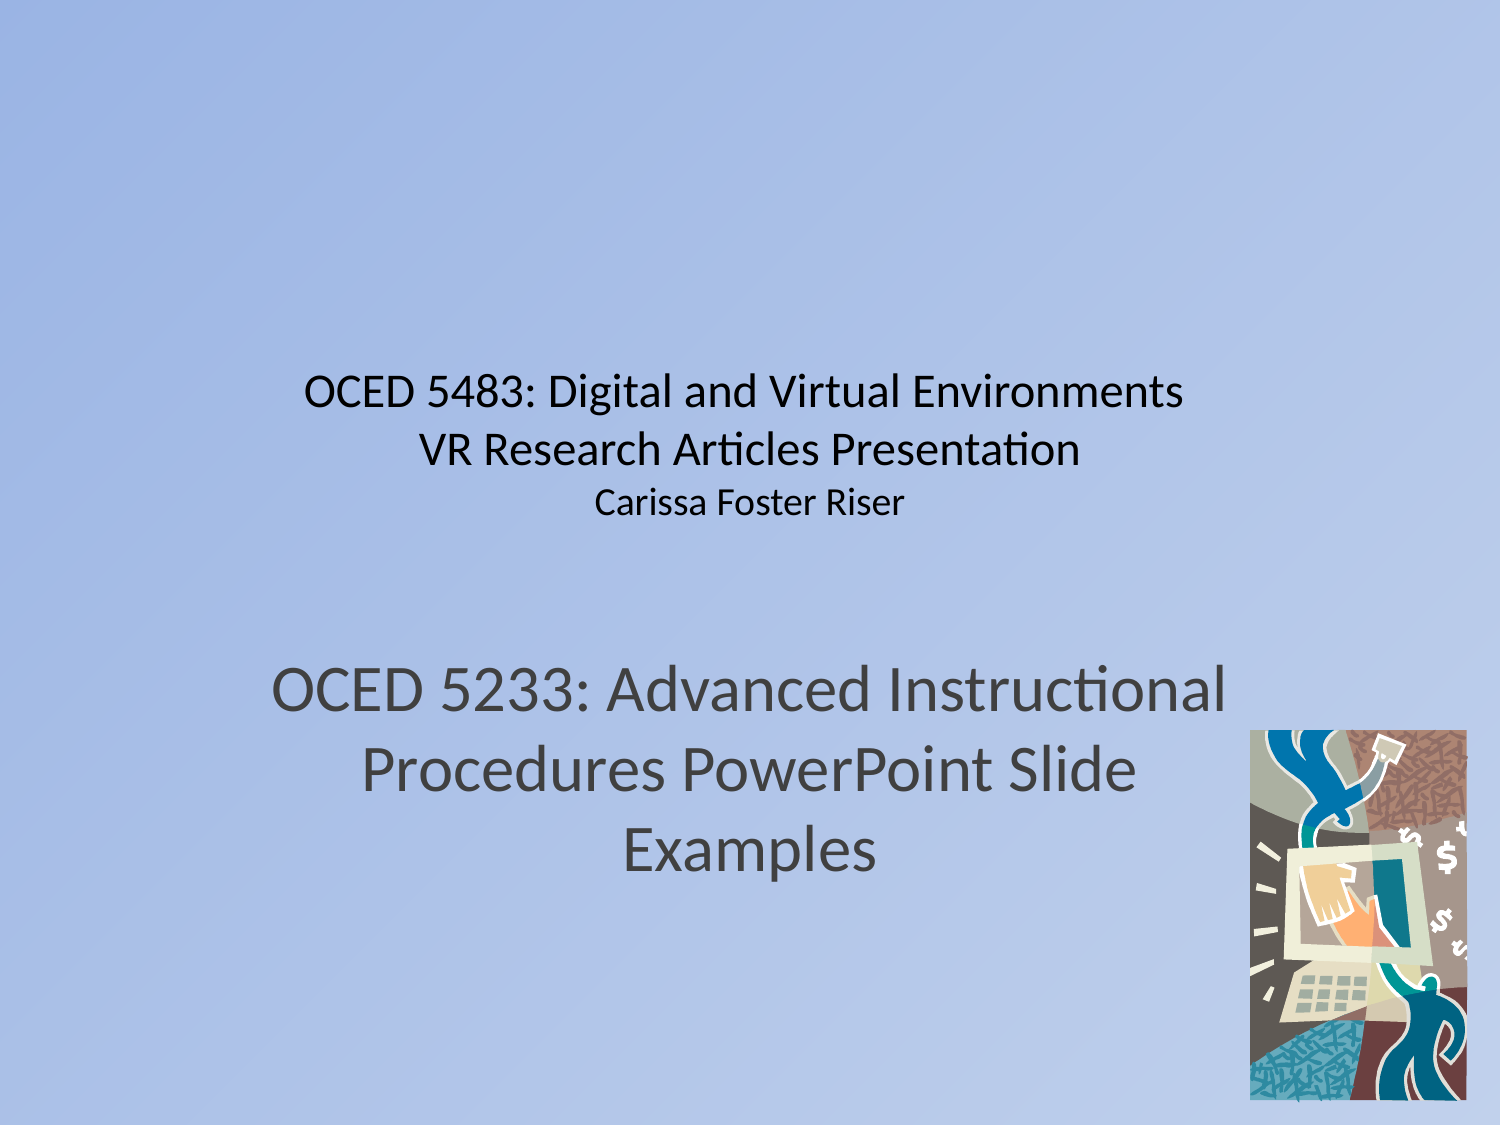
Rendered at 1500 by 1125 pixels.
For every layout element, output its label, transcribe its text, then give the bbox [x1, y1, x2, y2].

title OCED 5483: Digital and Virtual Environments VR Research Articles Presentation Carissa Foster Riser [112, 349, 1388, 591]
subtitle OCED 5233: Advanced Instructional Procedures PowerPoint Slide Examples [225, 637, 1275, 925]
picture [1249, 724, 1473, 1108]
